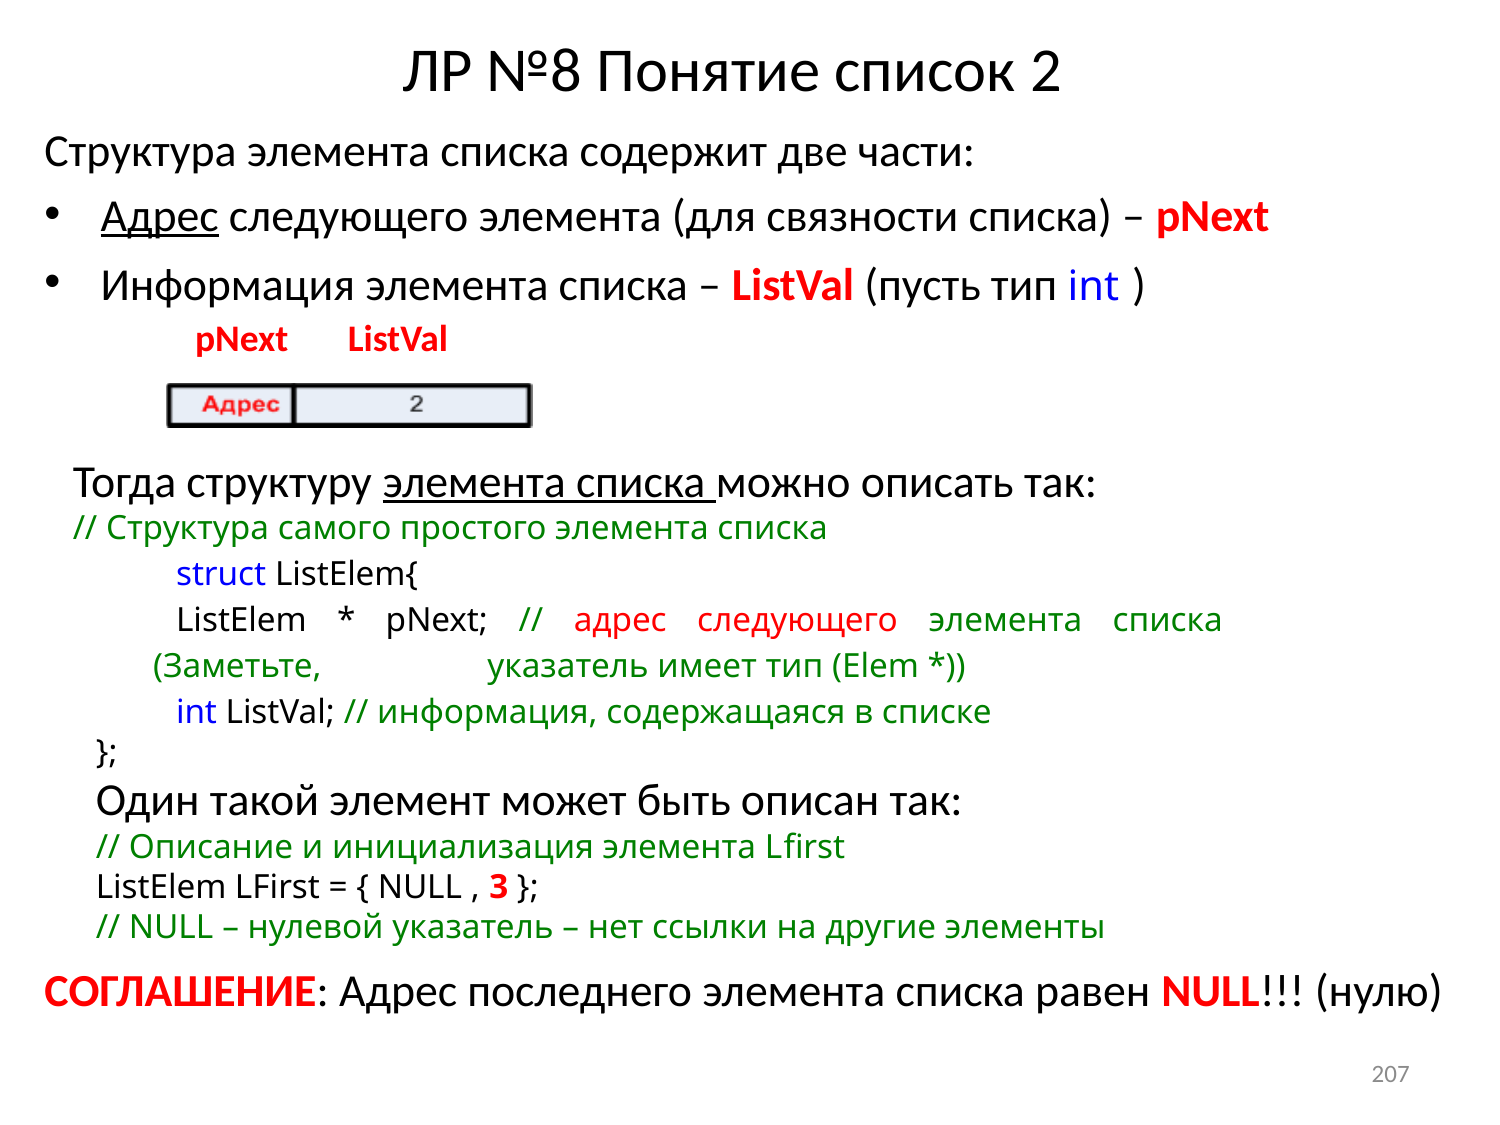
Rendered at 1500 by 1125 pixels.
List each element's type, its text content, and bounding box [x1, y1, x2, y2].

slide_number 207 [1074, 1042, 1425, 1103]
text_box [166, 306, 533, 428]
text_box Структура элемента списка содержит две части: Адрес следующего элемента (для связности списка) – pNext Информация элемента списка – ListVal (пусть тип int ) СОГЛАШЕНИЕ: Адрес последнего элемента списка равен NULL!!! (нулю) [29, 113, 1500, 327]
title ЛР №8 Понятие список 2 [147, 19, 1317, 113]
text_box Тогда структуру элемента списка можно описать так: // Структура самого простого элемента списка struct ListElem{ ListElem * pNext; // адрес следующего элемента списка (Заметьте, указатель имеет тип (Elem *)) int ListVal; // информация, содержащаяся в списке }; Один такой элемент может быть описан так: // Описание и инициализация элемента Lfirst ListElem LFirst = { NULL , 3 }; // NULL – нулевой указатель – нет ссылки на другие элементы [58, 444, 1239, 953]
